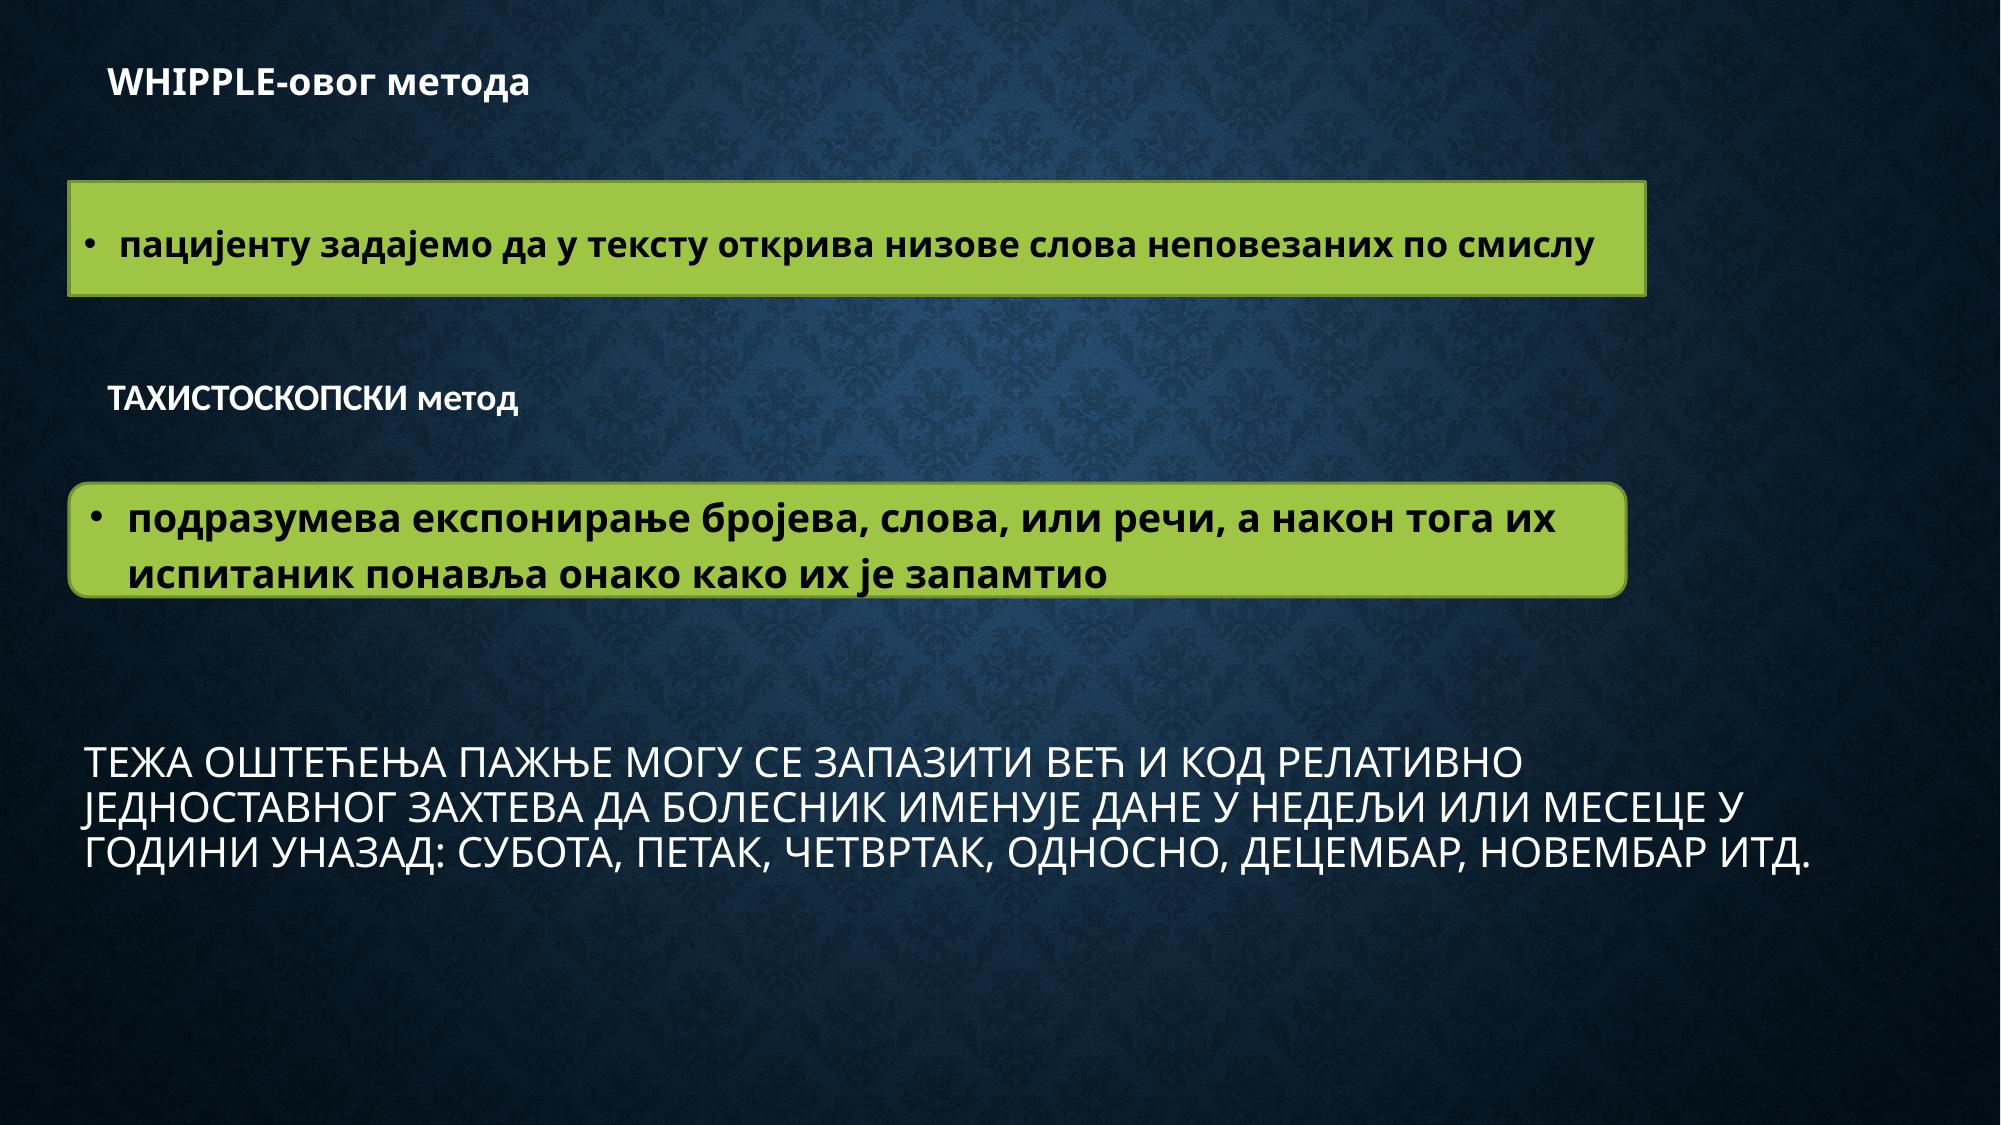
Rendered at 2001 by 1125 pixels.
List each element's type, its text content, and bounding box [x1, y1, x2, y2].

title Тежа оштећења пажње могу се запазити већ и код релативно једноставног захтева да болесник именује дане у недељи или месеце у години уназад: субота, петак, четвртак, односно, децембар, новембар итд. [69, 719, 1849, 994]
text_box ТАХИСТОСКОПСКИ метод [92, 365, 1093, 426]
list пацијенту задајемо да у тексту открива низове слова неповезаних по смислу [67, 180, 1647, 297]
text_box подразумева експонирање бројева, слова, или речи, а након тога их испитаник понавља онако како их је запамтио [67, 481, 1628, 599]
text_box WHIPPLE-овог метода [92, 50, 1093, 111]
